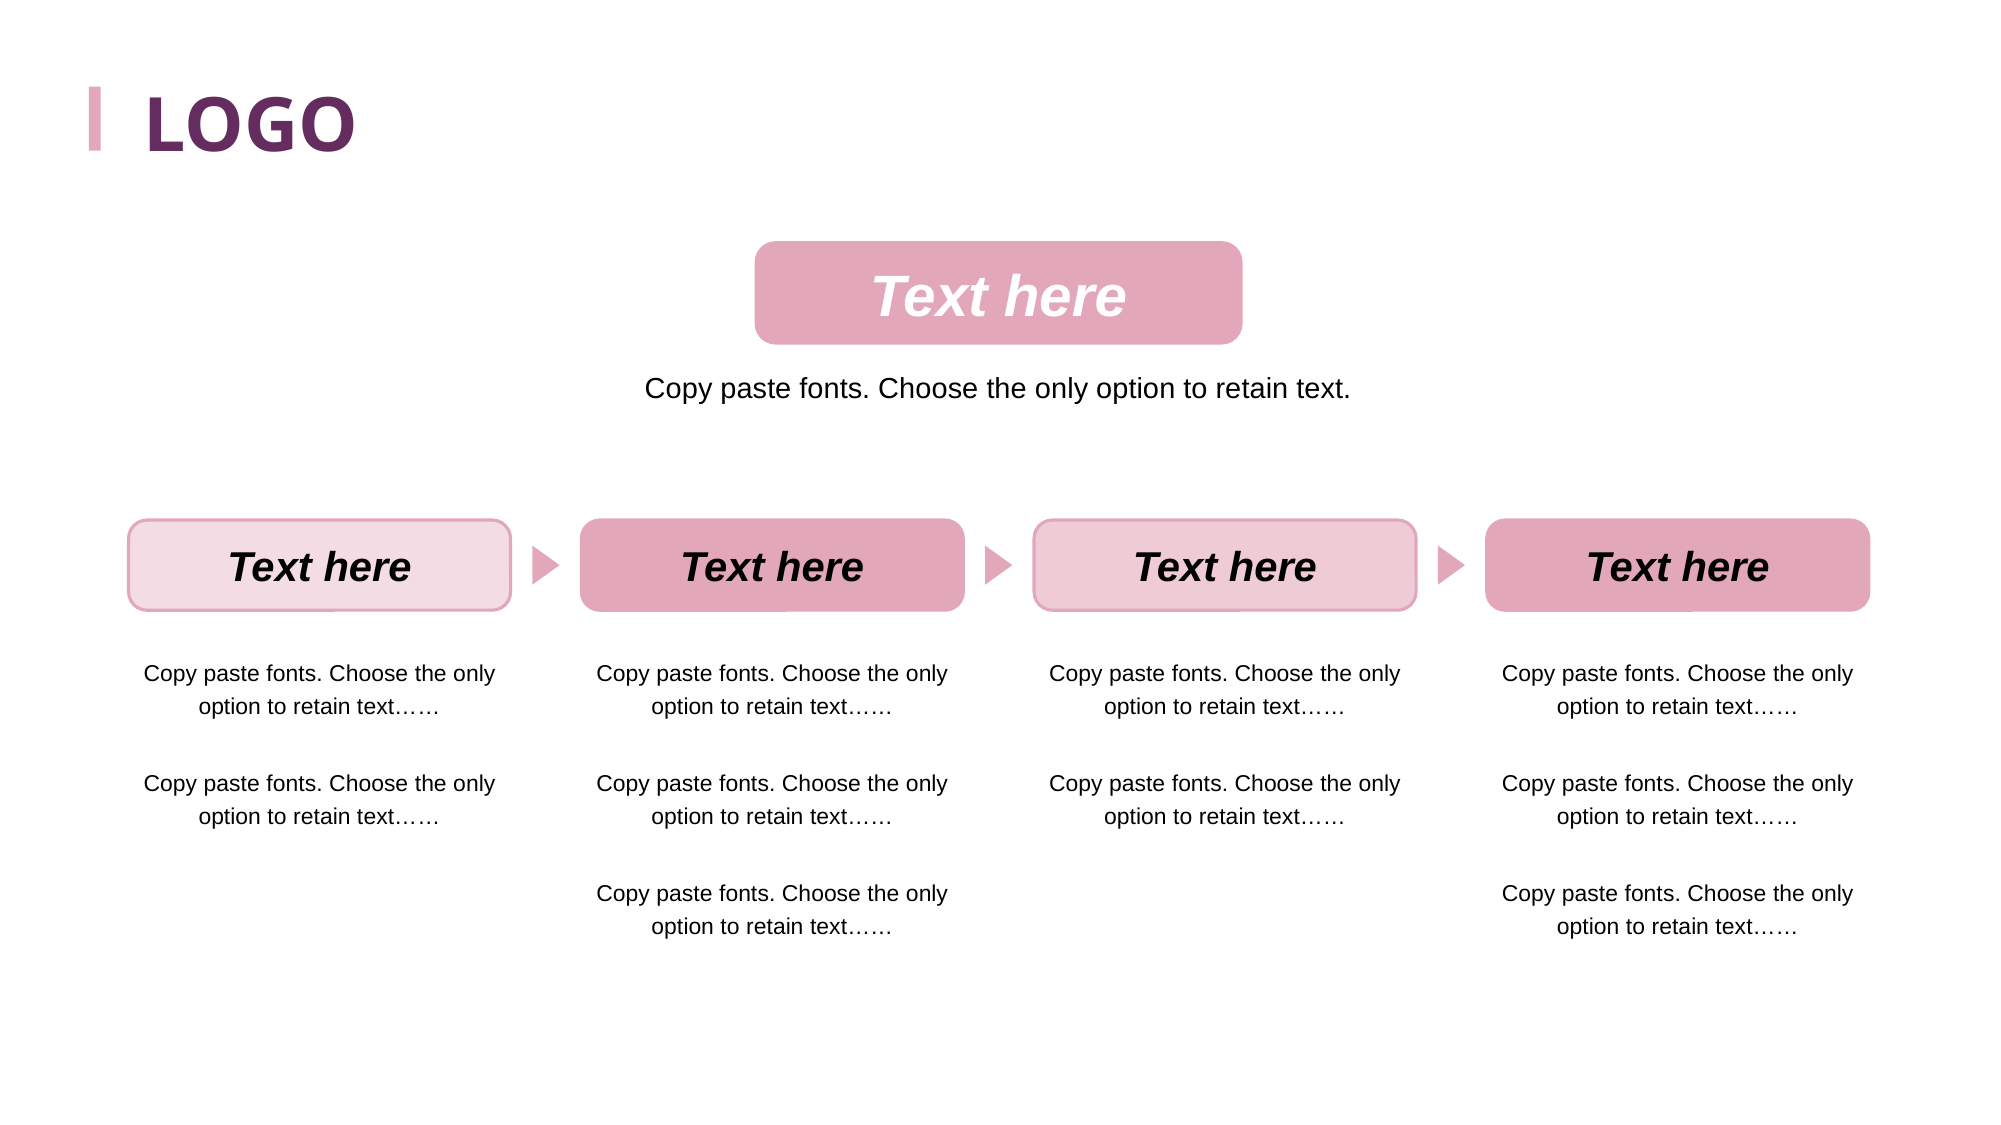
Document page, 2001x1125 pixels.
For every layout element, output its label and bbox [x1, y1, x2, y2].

text_box [105, 82, 1176, 242]
text_box [88, 86, 102, 152]
text_box [128, 241, 1869, 955]
